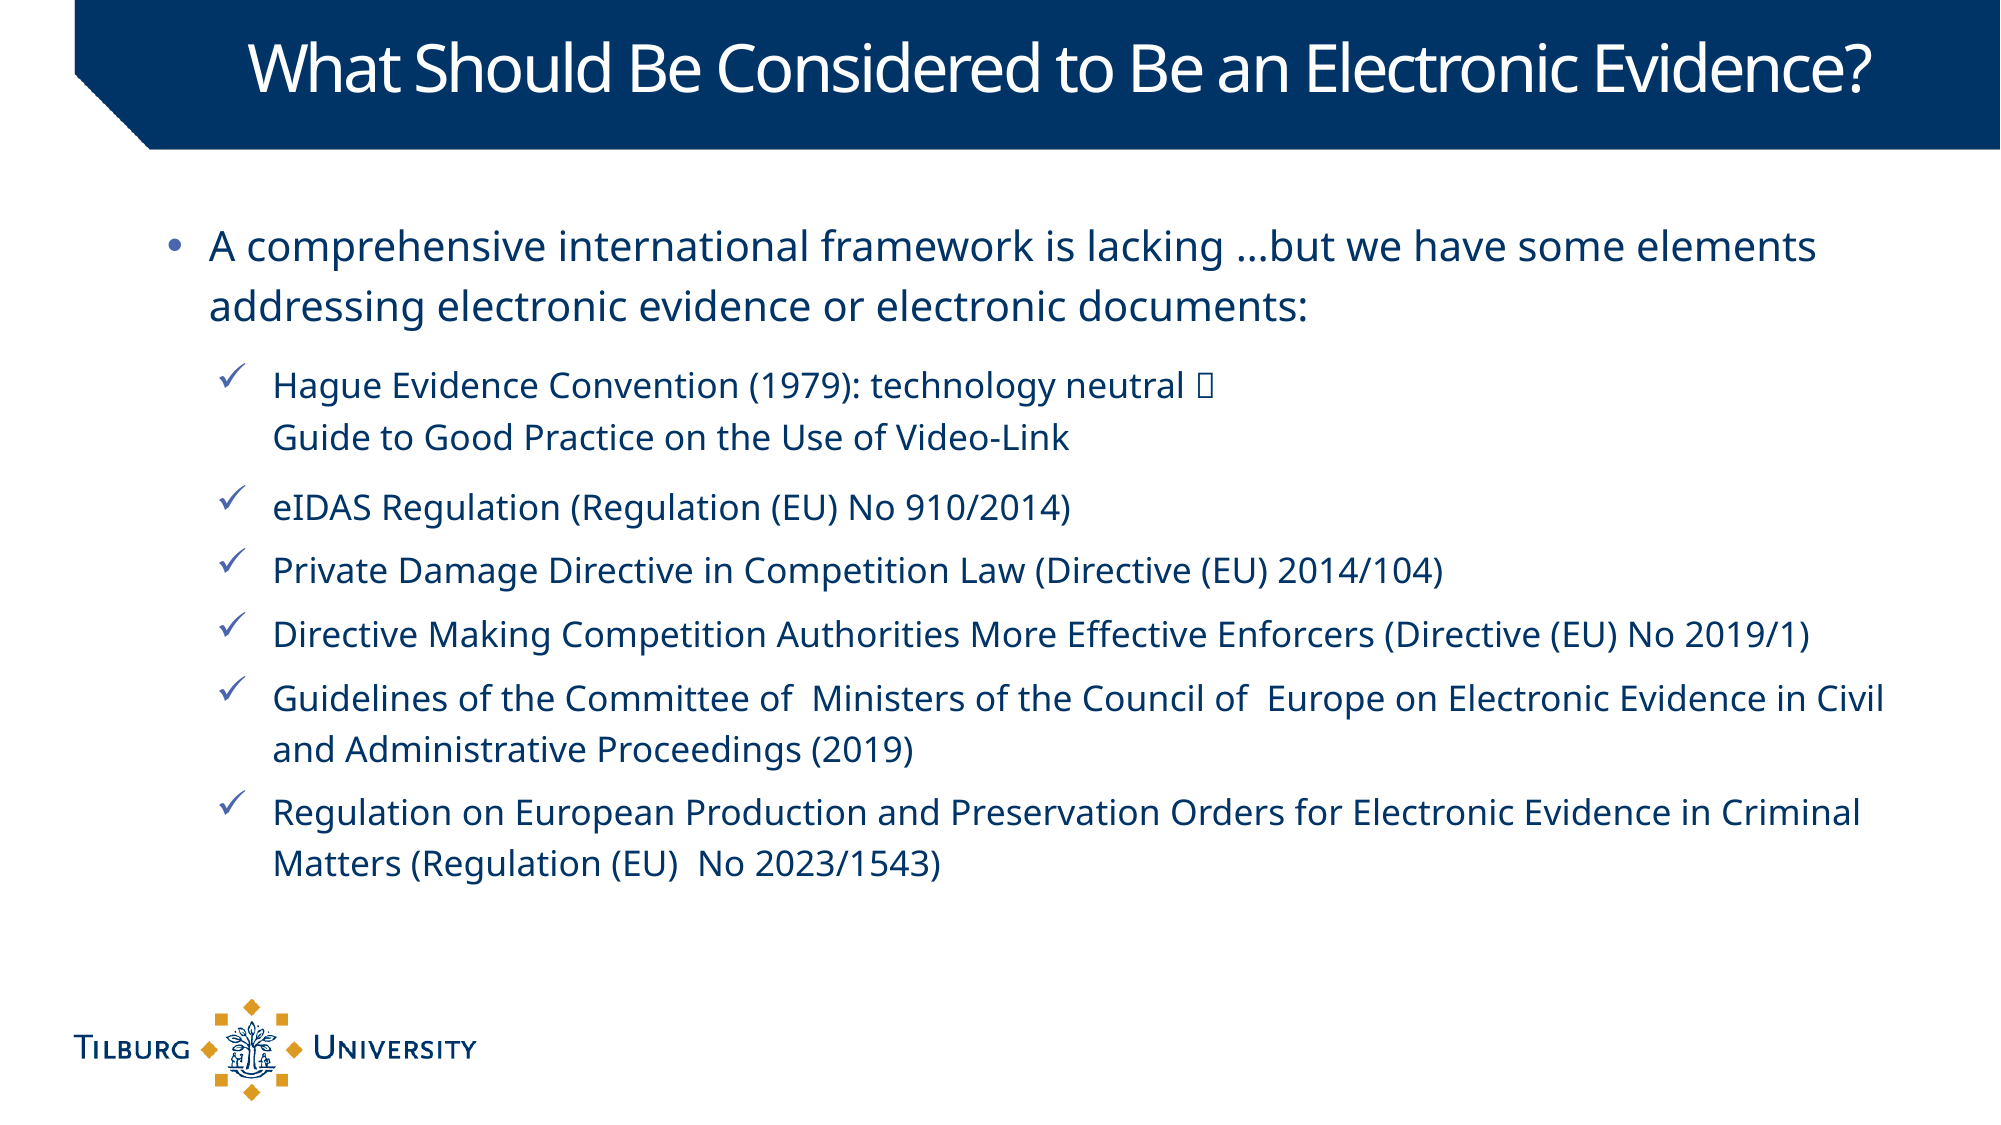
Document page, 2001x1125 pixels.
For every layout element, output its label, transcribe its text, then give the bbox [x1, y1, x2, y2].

title What Should Be Considered to Be an Electronic Evidence? [151, 0, 1970, 142]
picture [74, 0, 2000, 150]
picture [0, 974, 2001, 1125]
list A comprehensive international framework is lacking …but we have some elements addressing electronic evidence or electronic documents: Hague Evidence Convention (1979): technology neutral  Guide to Good Practice on the Use of Video-Link eIDAS Regulation (Regulation (EU) No 910/2014) Private Damage Directive in Competition Law (Directive (EU) 2014/104) Directive Making Competition Authorities More Effective Enforcers (Directive (EU) No 2019/1) Guidelines of the Committee of Ministers of the Council of Europe on Electronic Evidence in Civil and Administrative Proceedings (2019) Regulation on European Production and Preservation Orders for Electronic Evidence in Criminal Matters (Regulation (EU) No 2023/1543) [151, 209, 1970, 1010]
